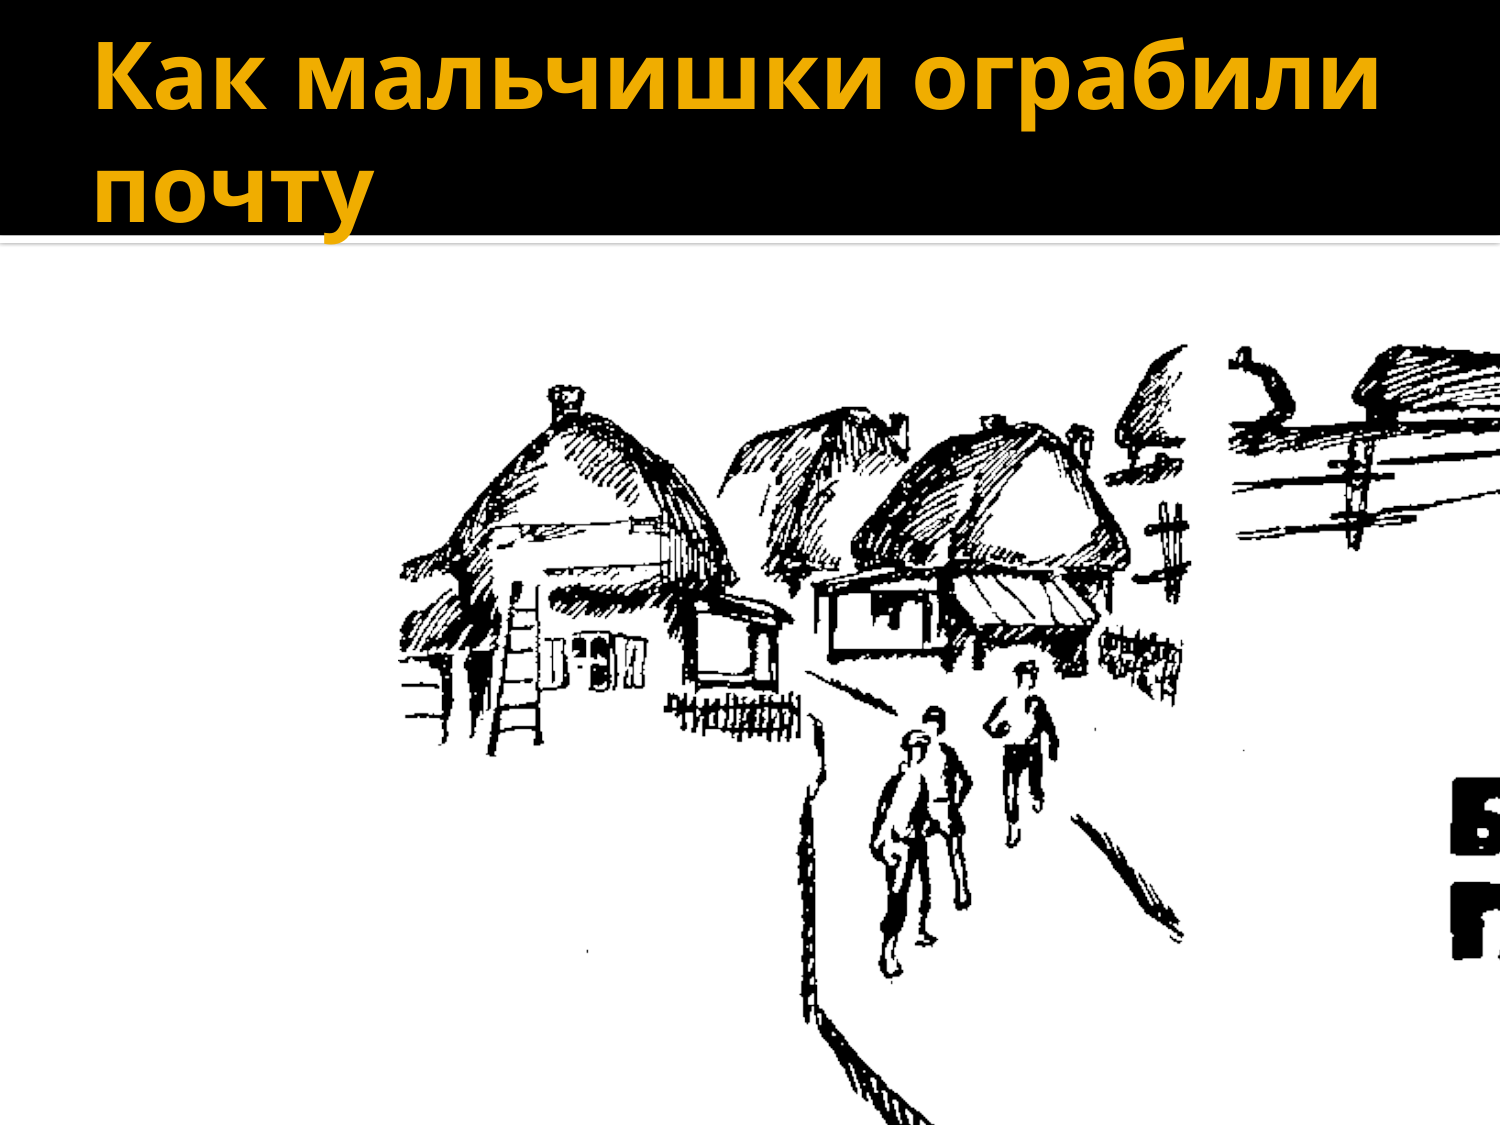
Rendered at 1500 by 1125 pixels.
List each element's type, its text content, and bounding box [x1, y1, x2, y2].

title Как мальчишки ограбили почту [75, 25, 1425, 231]
picture [398, 328, 1500, 1125]
